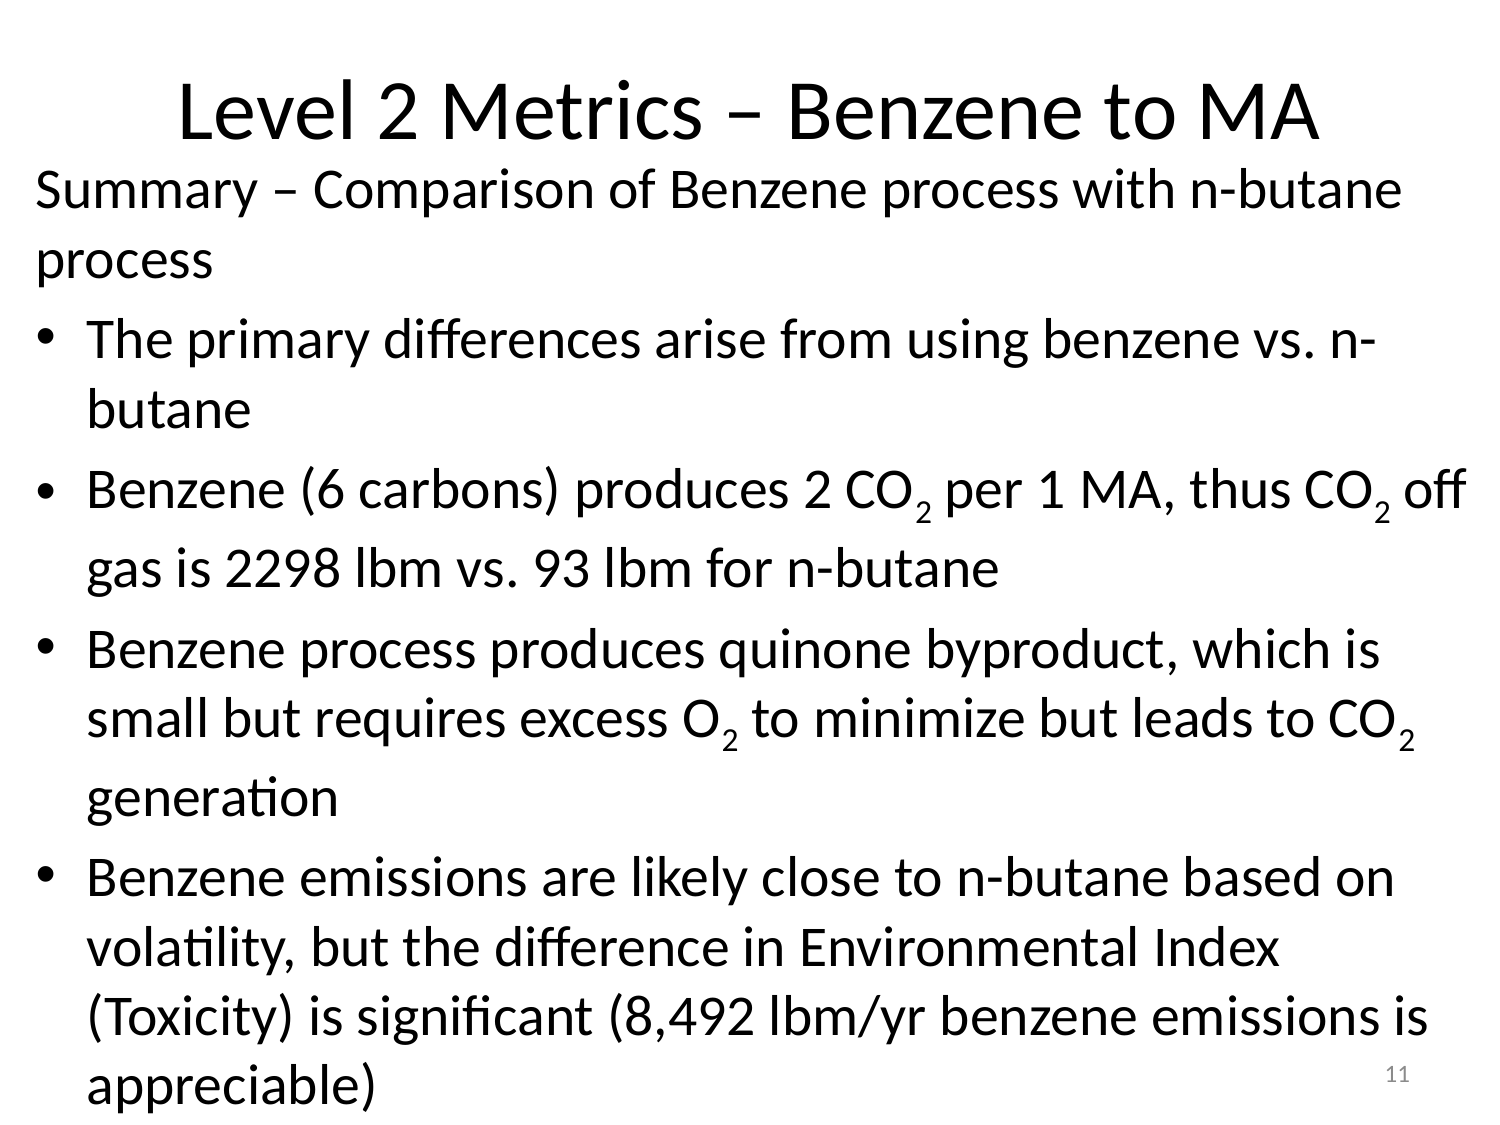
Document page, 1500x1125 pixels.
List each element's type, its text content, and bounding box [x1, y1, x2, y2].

slide_number 11 [1074, 1042, 1425, 1103]
title Level 2 Metrics – Benzene to MA [75, 45, 1425, 143]
list Summary – Comparison of Benzene process with n-butane process The primary differences arise from using benzene vs. n-butane Benzene (6 carbons) produces 2 CO2 per 1 MA, thus CO2 off gas is 2298 lbm vs. 93 lbm for n-butane Benzene process produces quinone byproduct, which is small but requires excess O2 to minimize but leads to CO2 generation Benzene emissions are likely close to n-butane based on volatility, but the difference in Environmental Index (Toxicity) is significant (8,492 lbm/yr benzene emissions is appreciable) [20, 143, 1500, 1125]
